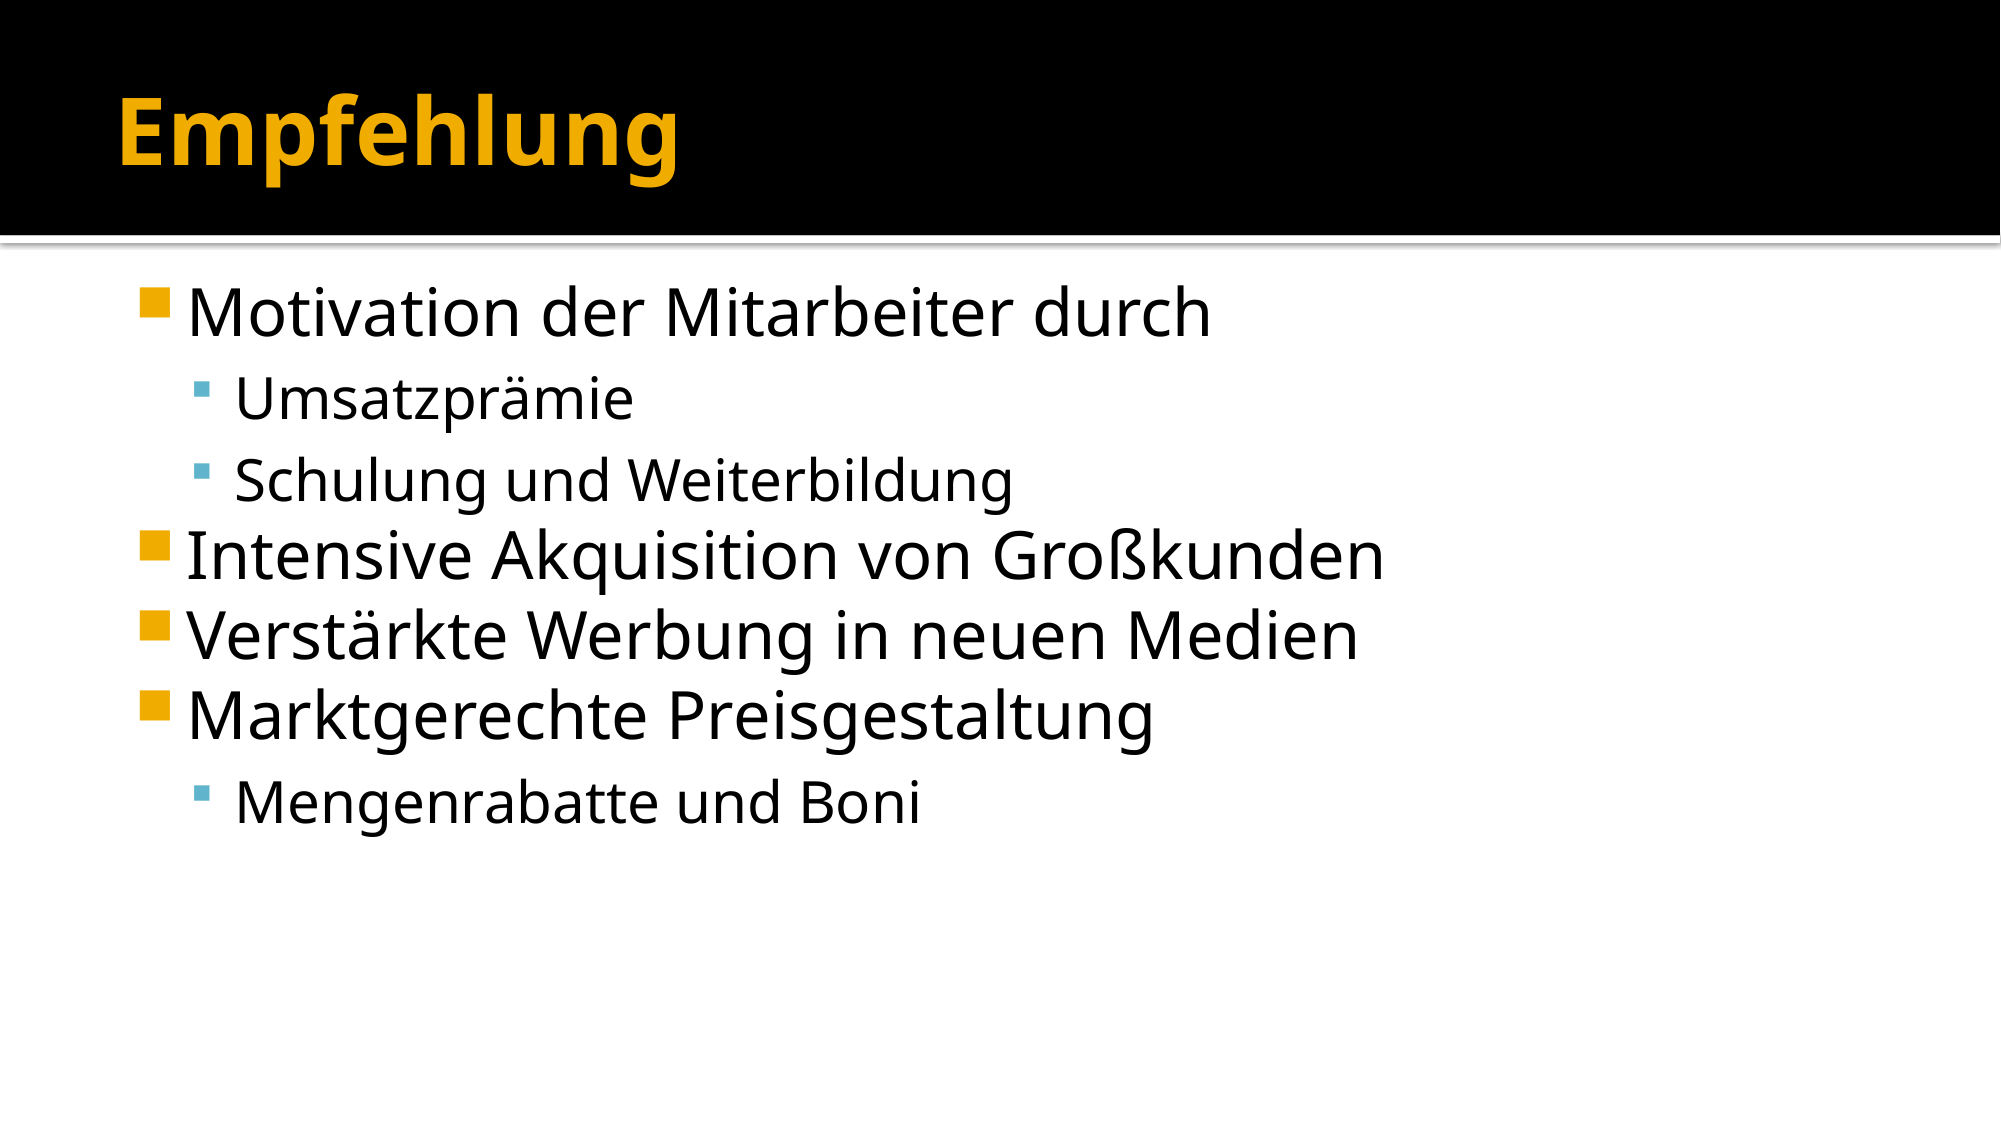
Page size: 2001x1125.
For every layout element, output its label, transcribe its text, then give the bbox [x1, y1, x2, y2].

list Motivation der Mitarbeiter durch Umsatzprämie Schulung und Weiterbildung Intensive Akquisition von Großkunden Verstärkte Werbung in neuen Medien Marktgerechte Preisgestaltung Mengenrabatte und Boni [99, 262, 1900, 1034]
title Empfehlung [99, 24, 1900, 231]
